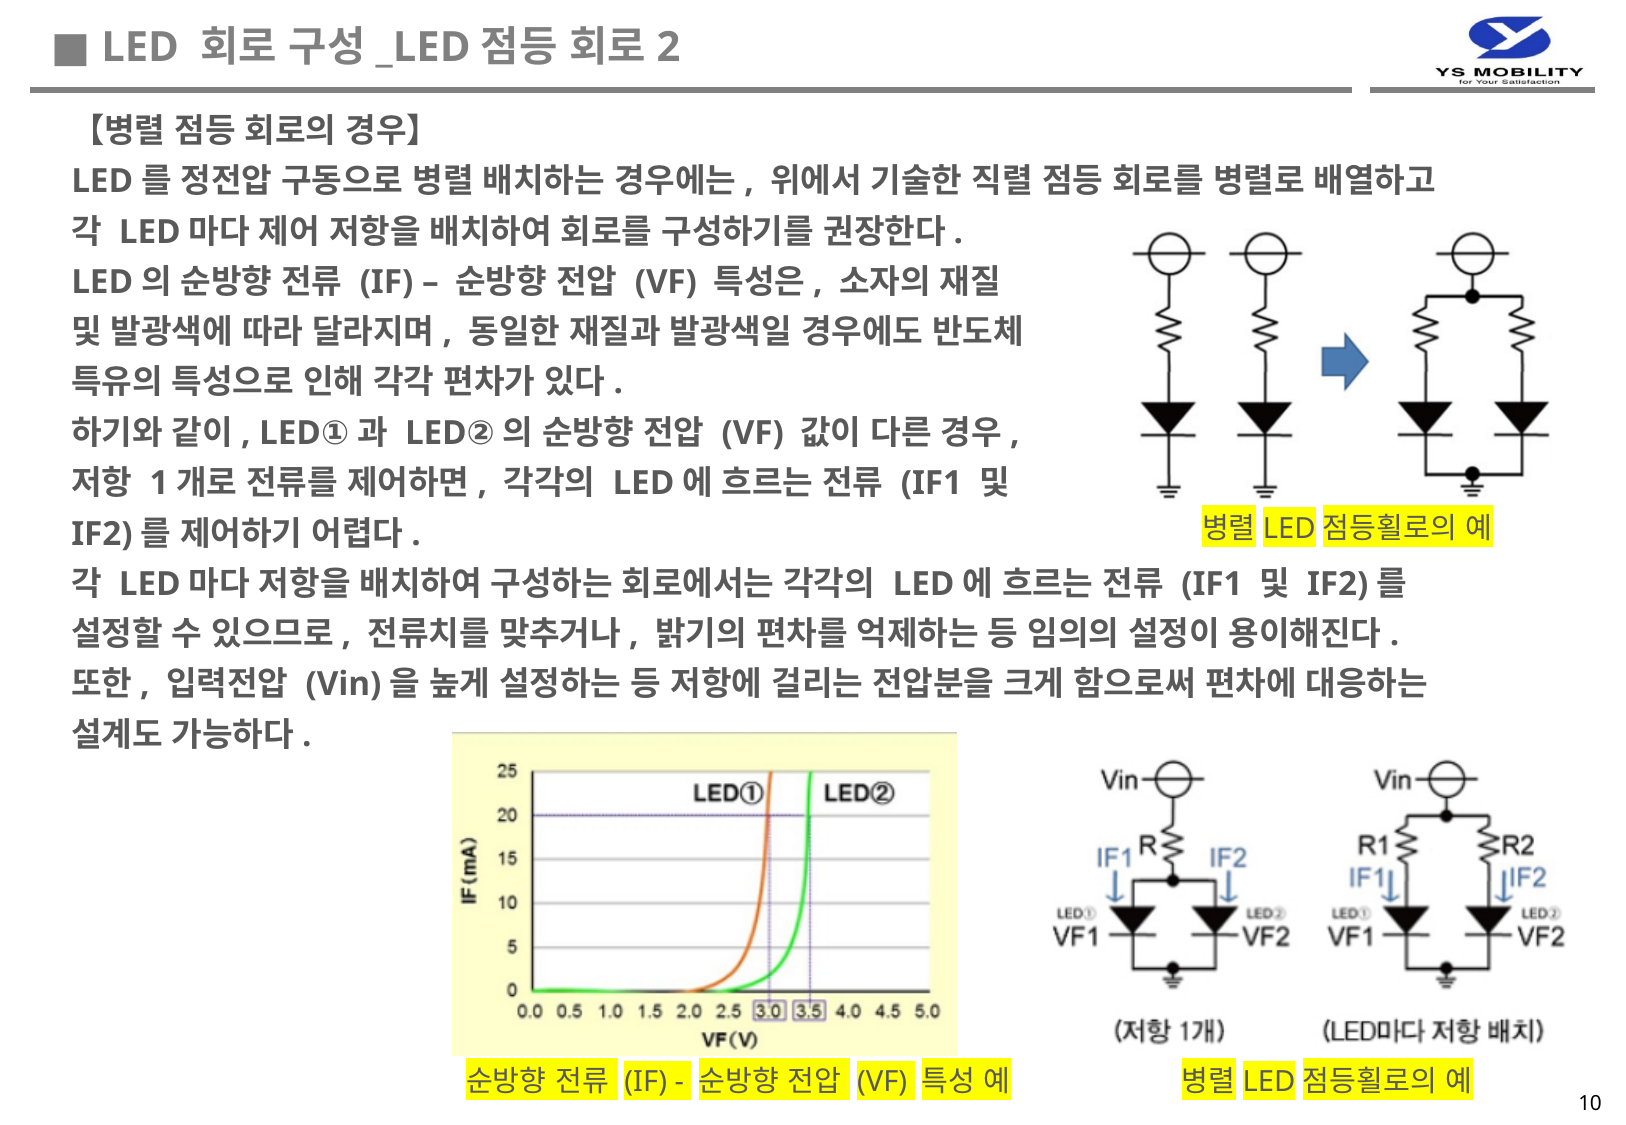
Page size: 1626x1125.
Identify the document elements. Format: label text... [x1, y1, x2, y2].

text_box 병렬LED점등횔로의 예 [1120, 1063, 1488, 1105]
text_box 순방향 전류 (IF) - 순방향 전압 (VF) 특성 예 [363, 1055, 1026, 1105]
text_box 【병렬 점등 회로의 경우】 LED를 정전압 구동으로 병렬 배치하는 경우에는, 위에서 기술한 직렬 점등 회로를 병렬로 배열하고 각 LED마다 제어 저항을 배치하여 회로를 구성하기를 권장한다. LED의 순방향 전류 (IF) – 순방향 전압 (VF) 특성은, 소자의 재질 및 발광색에 따라 달라지며, 동일한 재질과 발광색일 경우에도 반도체 특유의 특성으로 인해 각각 편차가 있다. 하기와 같이, LED①과 LED②의 순방향 전압 (VF) 값이 다른 경우, 저항 1개로 전류를 제어하면, 각각의 LED에 흐르는 전류 (IF1 및 IF2)를 제어하기 어렵다. 각 LED마다 저항을 배치하여 구성하는 회로에서는 각각의 LED에 흐르는 전류 (IF1 및 IF2)를 설정할 수 있으므로, 전류치를 맞추거나, 밝기의 편차를 억제하는 등 임의의 설정이 용이해진다. 또한, 입력전압 (Vin)을 높게 설정하는 등 저항에 걸리는 전압분을 크게 함으로써 편차에 대응하는 설계도 가능하다. [56, 101, 1569, 761]
text_box ■ LED 회로 구성_LED점등 회로2 [36, 12, 1262, 78]
picture [452, 732, 957, 1057]
picture [1414, 14, 1586, 87]
picture [1043, 745, 1581, 1056]
picture [1123, 219, 1557, 504]
text_box 병렬LED점등횔로의 예 [1140, 512, 1508, 552]
